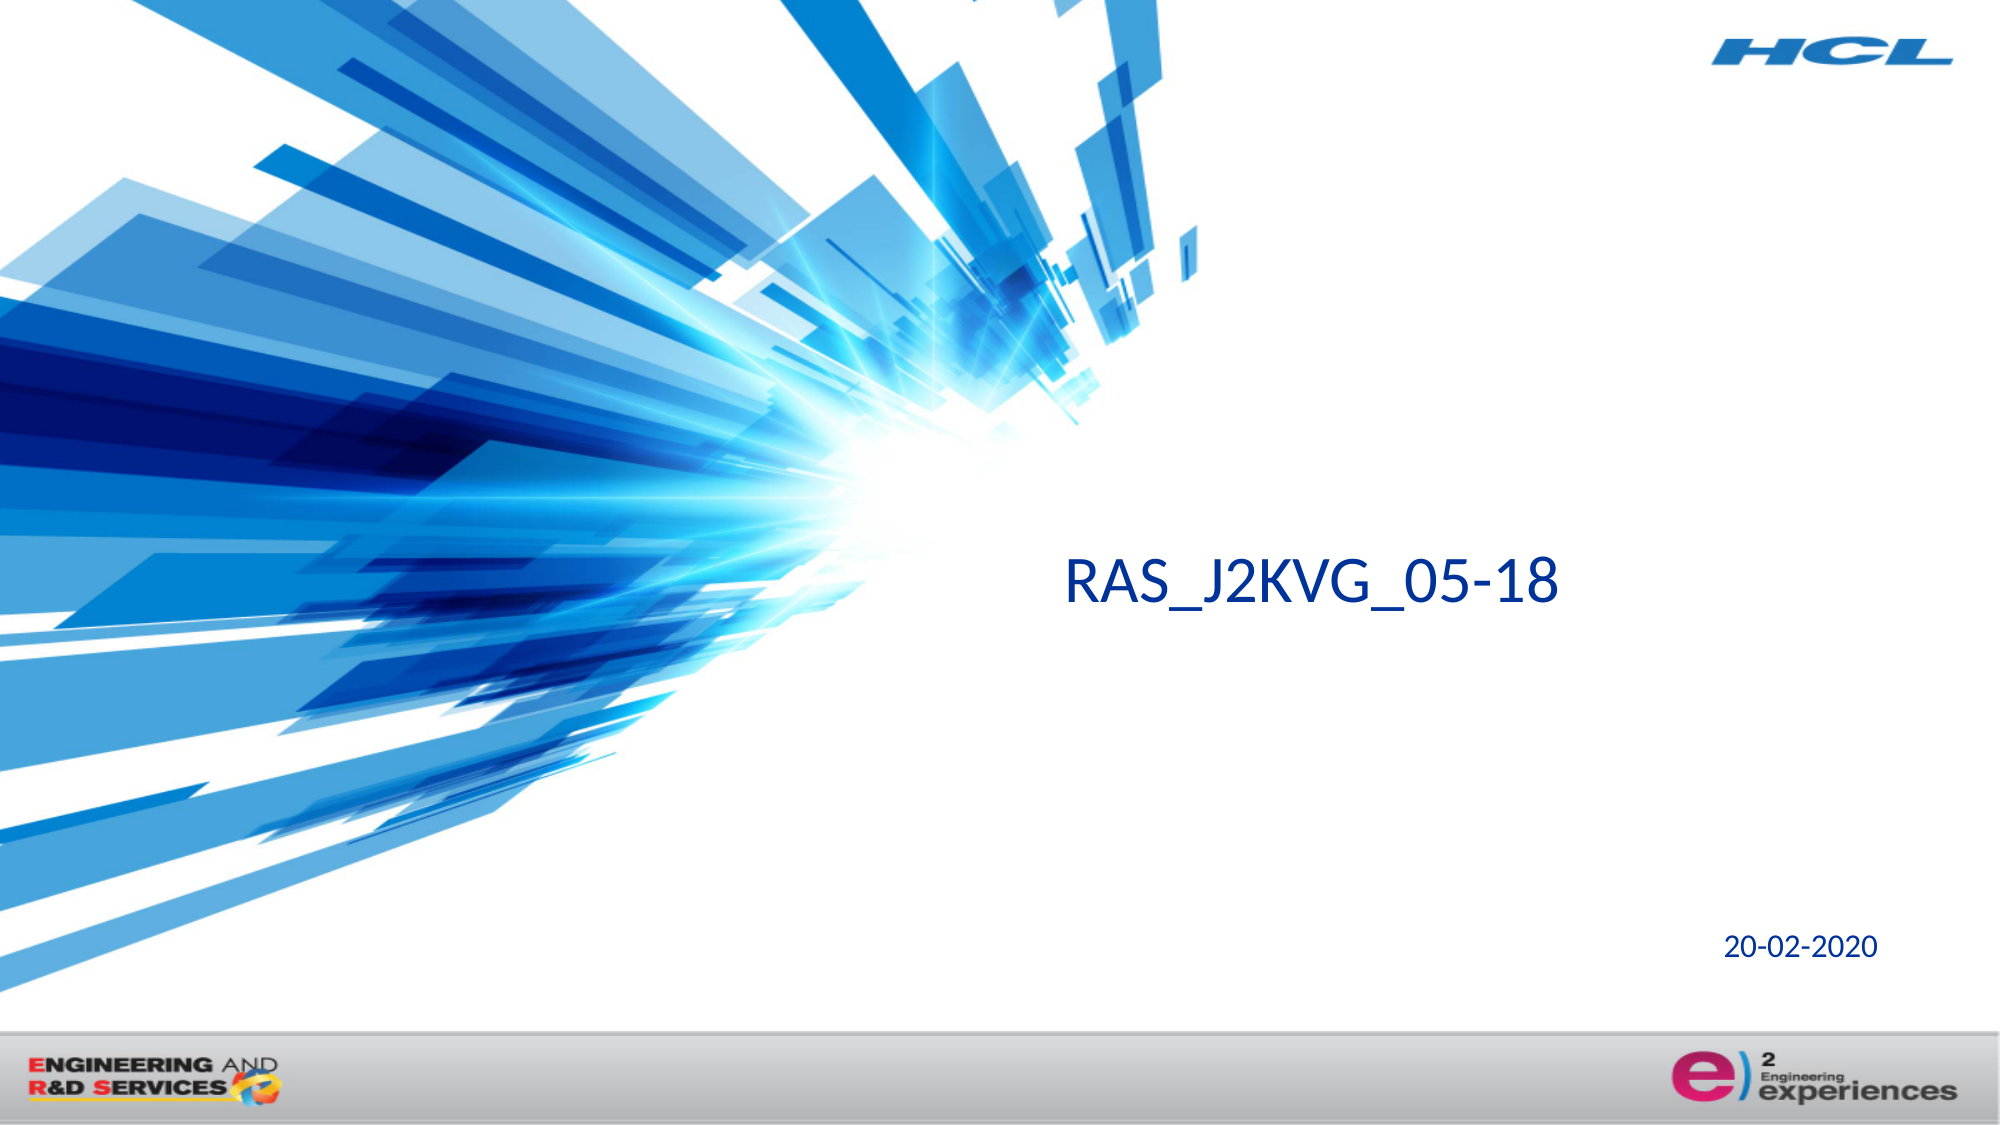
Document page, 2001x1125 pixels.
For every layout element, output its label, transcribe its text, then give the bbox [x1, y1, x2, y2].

picture [0, 0, 2000, 1125]
text_box 20-02-2020 [1708, 916, 1893, 972]
text_box RAS_J2KVG_05-18 [1049, 528, 1576, 623]
